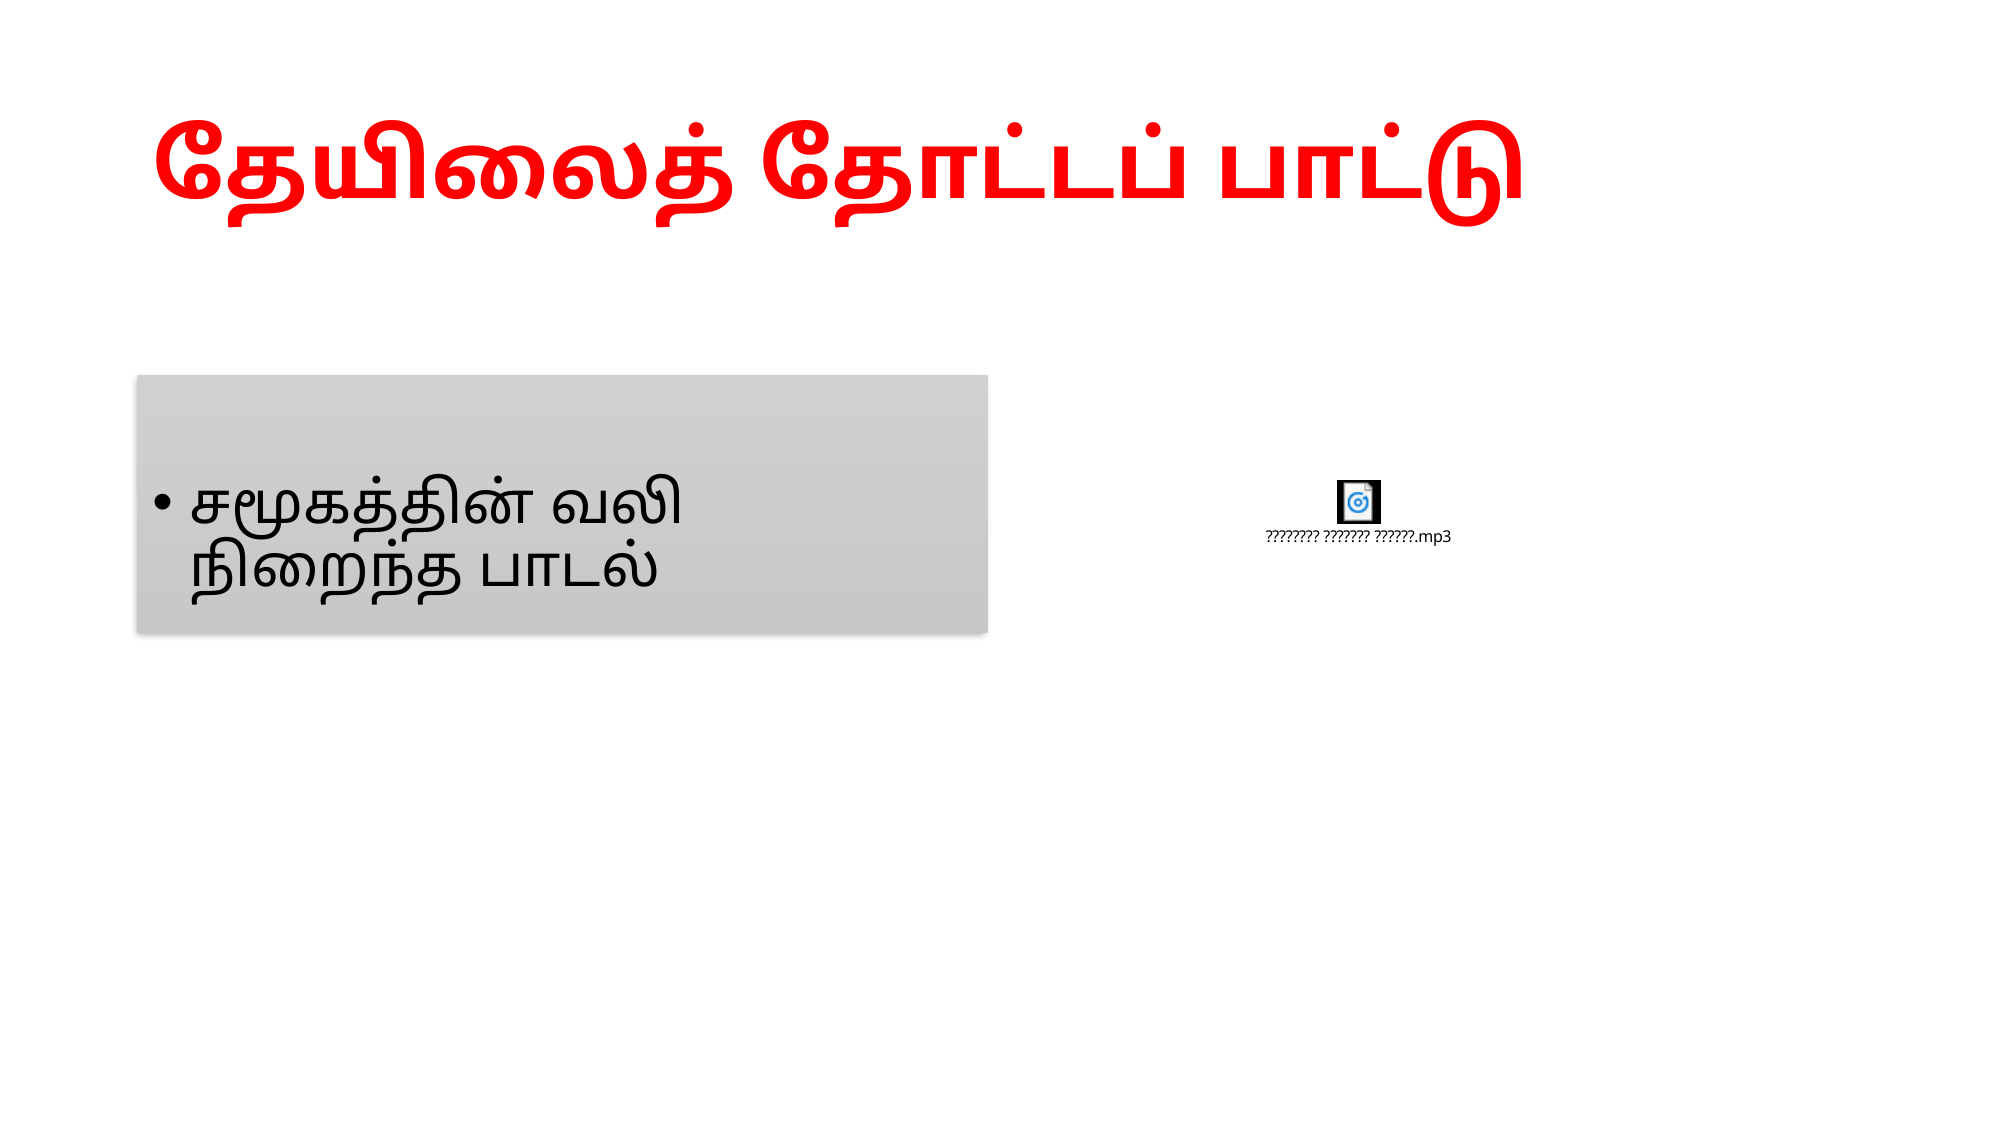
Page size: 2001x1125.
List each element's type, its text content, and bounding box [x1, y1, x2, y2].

title தேயிலைத் தோட்டப் பாட்டு [137, 59, 1863, 278]
list சமூகத்தின் வலி நிறைந்த பாடல் [137, 374, 988, 633]
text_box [1187, 480, 1530, 553]
